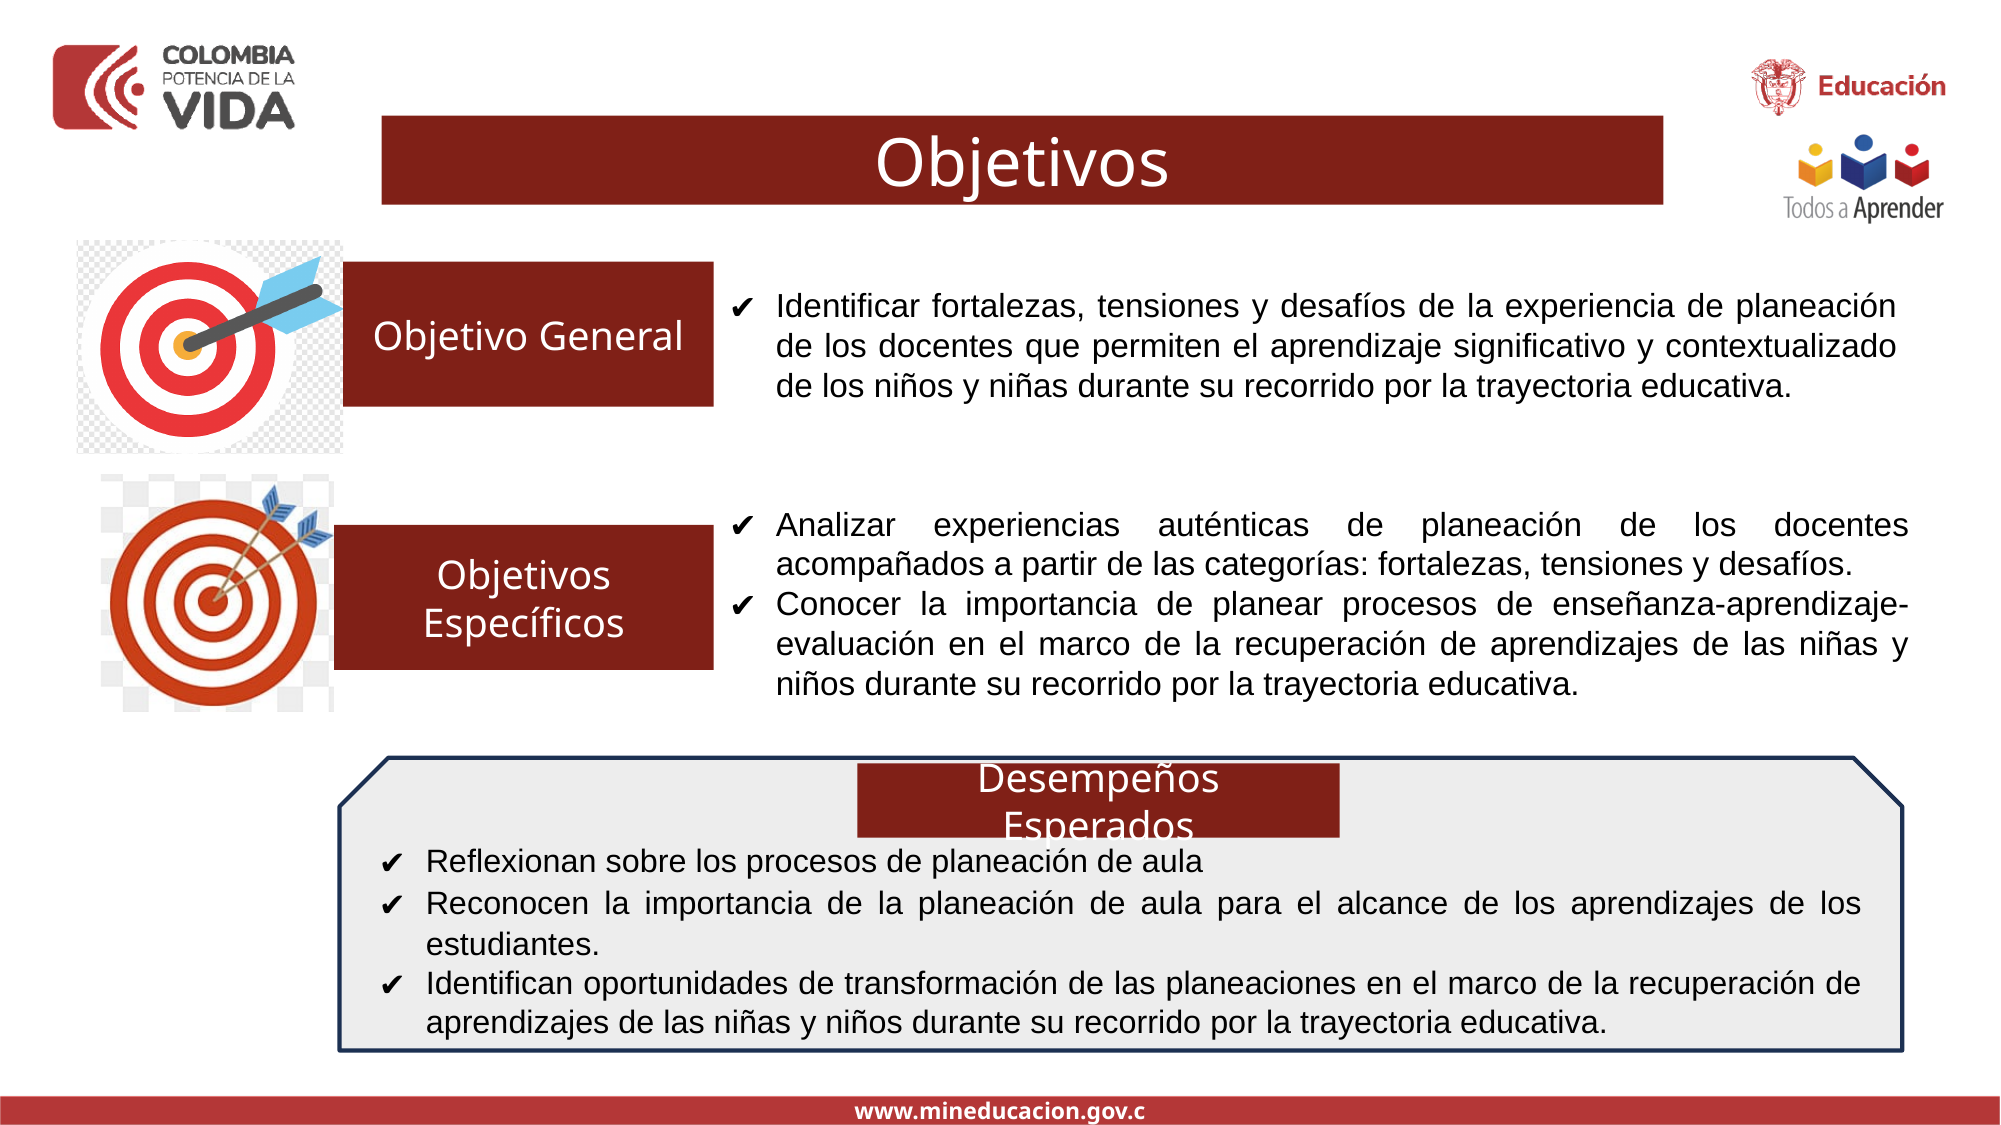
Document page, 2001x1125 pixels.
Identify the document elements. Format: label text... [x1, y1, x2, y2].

picture [0, 0, 2000, 1125]
text_box Reflexionan sobre los procesos de planeación de aula Reconocen la importancia de la planeación de aula para el alcance de los aprendizajes de los estudiantes. Identifican oportunidades de transformación de las planeaciones en el marco de la recuperación de aprendizajes de las niñas y niños durante su recorrido por la trayectoria educativa. [339, 757, 1903, 1051]
text_box Objetivos [381, 115, 1664, 205]
text_box Objetivos Específicos [340, 524, 714, 670]
text_box Identificar fortalezas, tensiones y desafíos de la experiencia de planeación de los docentes que permiten el aprendizaje significativo y contextualizado de los niños y niñas durante su recorrido por la trayectoria educativa. [713, 277, 1914, 412]
text_box Objetivo General [348, 261, 714, 407]
text_box Analizar experiencias auténticas de planeación de los docentes acompañados a partir de las categorías: fortalezas, tensiones y desafíos. Conocer la importancia de planear procesos de enseñanza-aprendizaje-evaluación en el marco de la recuperación de aprendizajes de las niñas y niños durante su recorrido por la trayectoria educativa. [714, 495, 1926, 745]
text_box www.mineducacion.gov.co [836, 1089, 1164, 1125]
text_box Desempeños Esperados [857, 763, 1340, 838]
